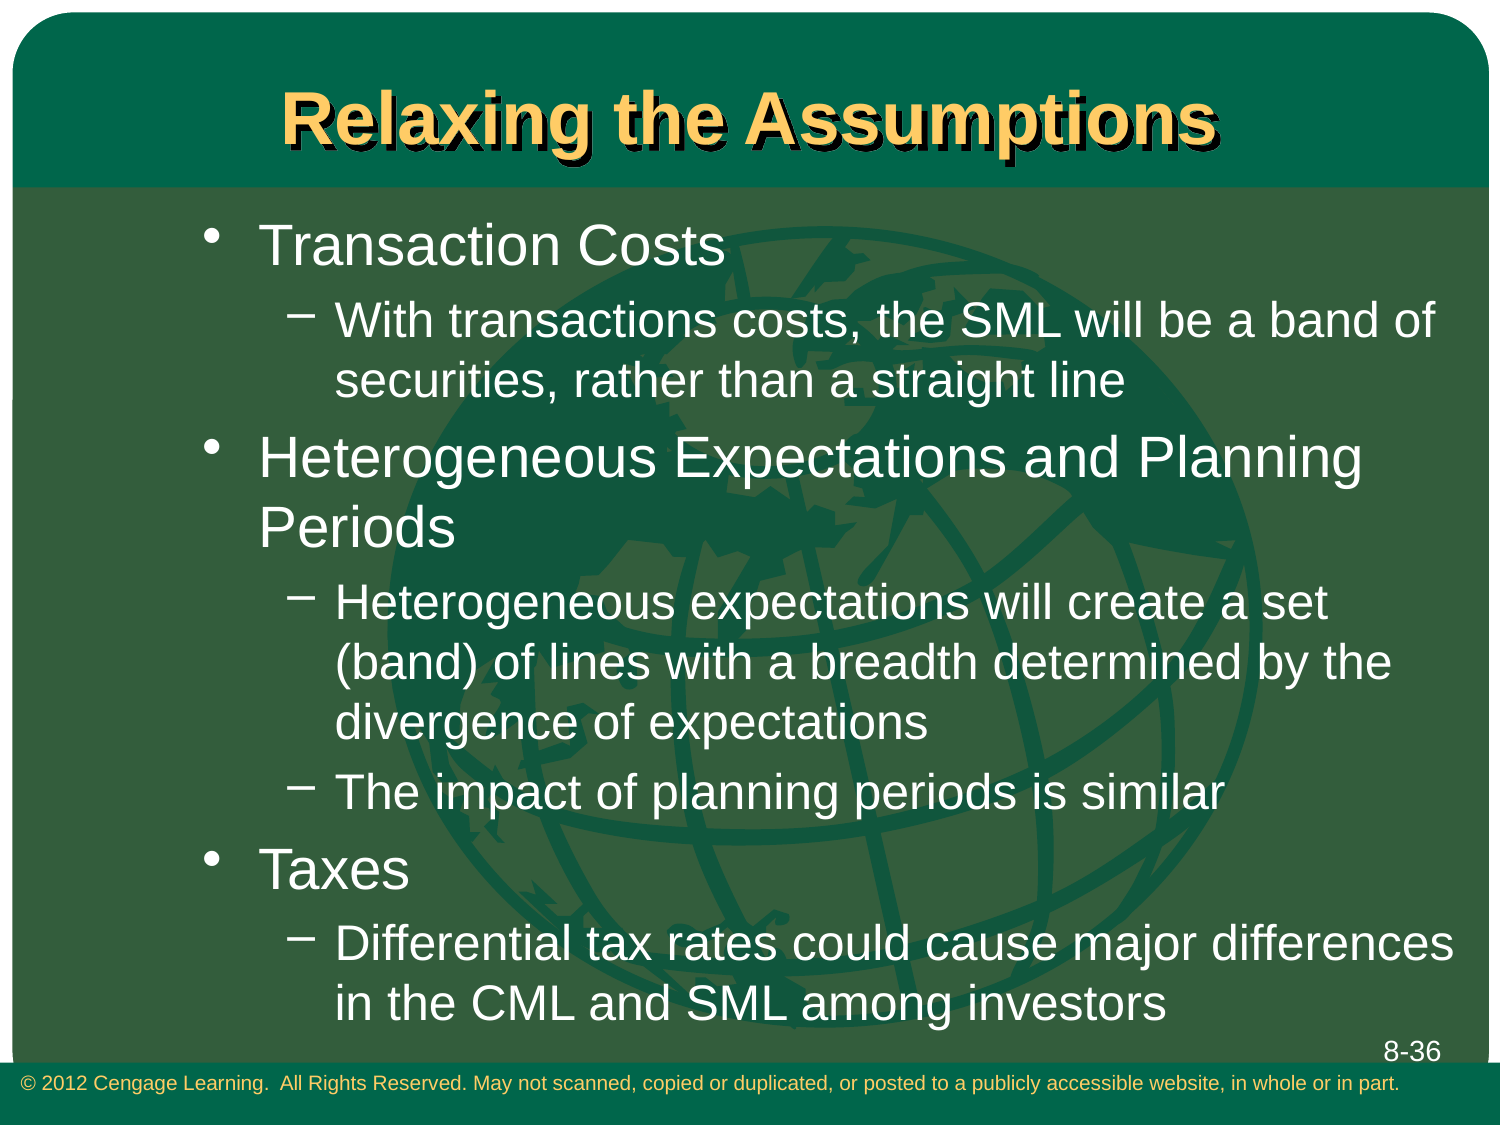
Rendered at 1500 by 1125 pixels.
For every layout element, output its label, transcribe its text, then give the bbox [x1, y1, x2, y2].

footer © 2012 Cengage Learning. All Rights Reserved. May not scanned, copied or duplicated, or posted to a publicly accessible website, in whole or in part. [0, 1062, 1500, 1125]
slide_number 8-36 [1325, 1050, 1500, 1062]
list Transaction Costs With transactions costs, the SML will be a band of securities, rather than a straight line Heterogeneous Expectations and Planning Periods Heterogeneous expectations will create a set (band) of lines with a breadth determined by the divergence of expectations The impact of planning periods is similar Taxes Differential tax rates could cause major differences in the CML and SML among investors [187, 200, 1500, 1050]
title Relaxing the Assumptions [75, 37, 1425, 193]
